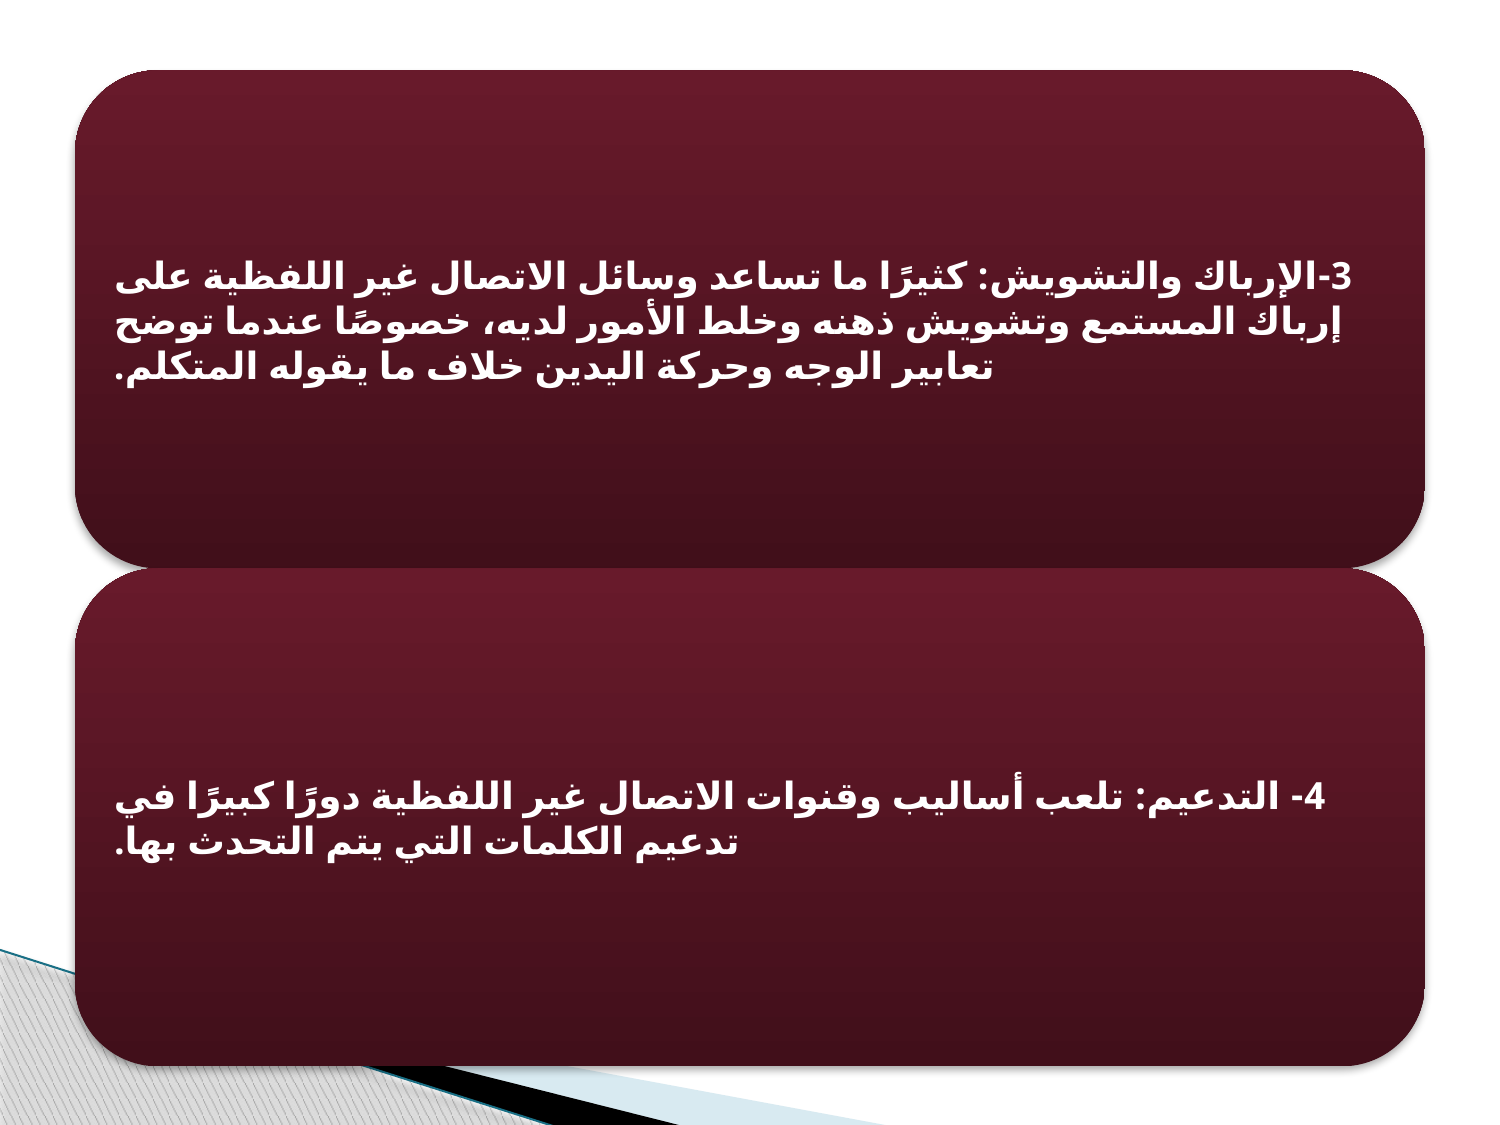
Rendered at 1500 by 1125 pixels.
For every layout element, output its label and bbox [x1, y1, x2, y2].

list [74, 70, 1426, 1067]
